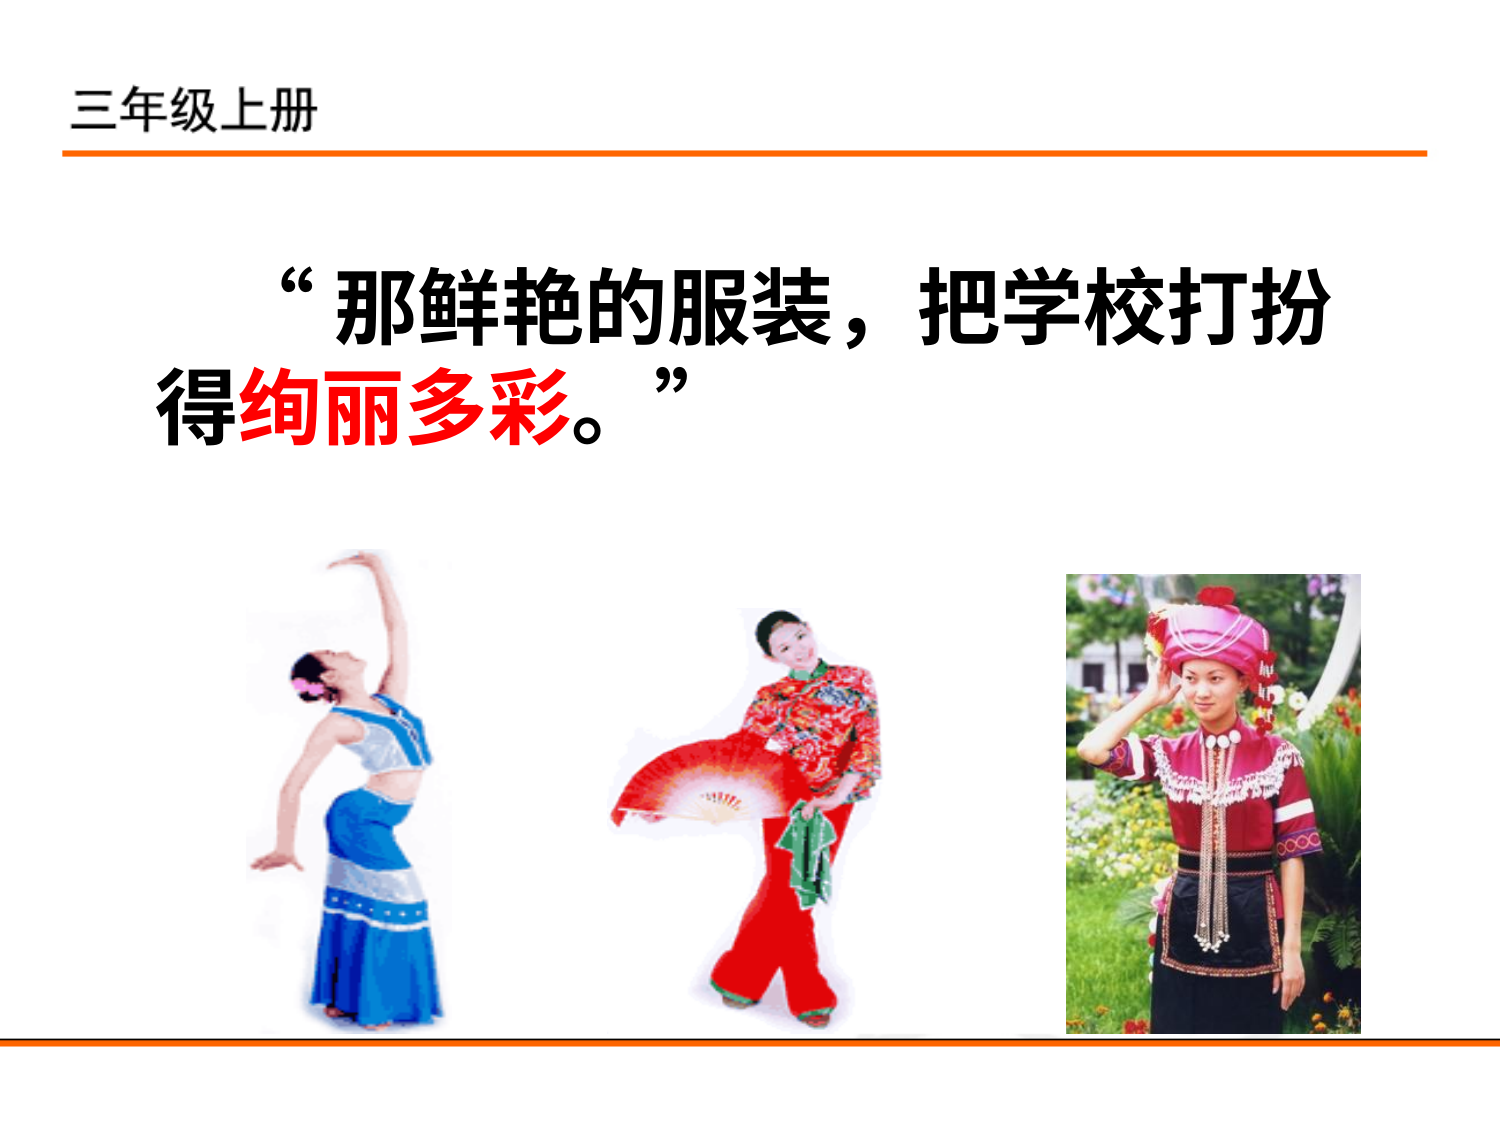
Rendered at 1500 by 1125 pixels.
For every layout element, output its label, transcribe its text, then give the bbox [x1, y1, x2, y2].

picture [0, 0, 1500, 1125]
text_box “那鲜艳的服装，把学校打扮得绚丽多彩。” [140, 247, 1371, 462]
